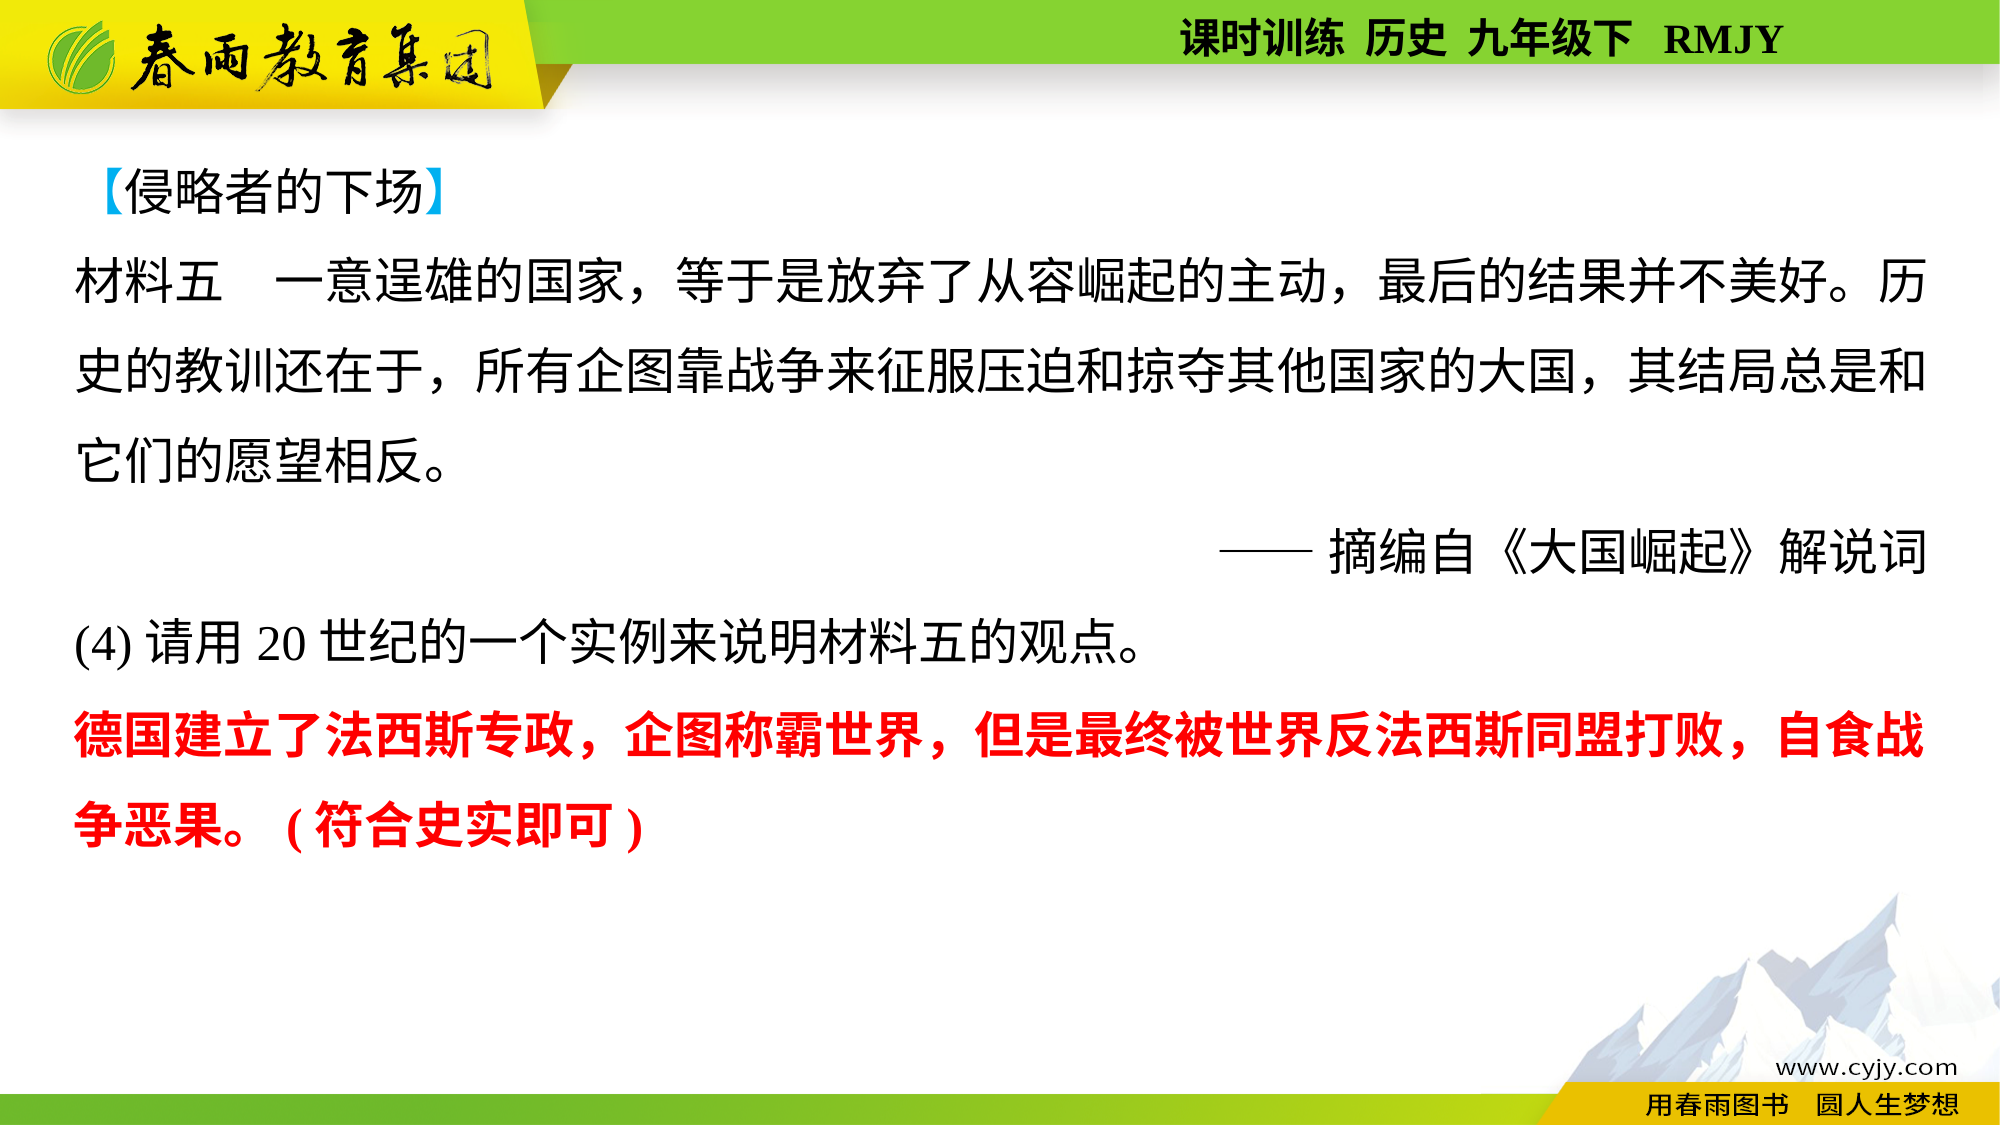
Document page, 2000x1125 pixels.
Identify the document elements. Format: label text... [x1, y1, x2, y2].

picture [0, 0, 2000, 1125]
list 【侵略者的下场】 材料五 一意逞雄的国家，等于是放弃了从容崛起的主动，最后的结果并不美好。历史的教训还在于，所有企图靠战争来征服压迫和掠夺其他国家的大国，其结局总是和它们的愿望相反。 ——摘编自《大国崛起》解说词 (4)请用20世纪的一个实例来说明材料五的观点。 [59, 122, 1944, 665]
text_box 德国建立了法西斯专政，企图称霸世界，但是最终被世界反法西斯同盟打败，自食战争恶果。(符合史实即可) [59, 665, 1957, 861]
